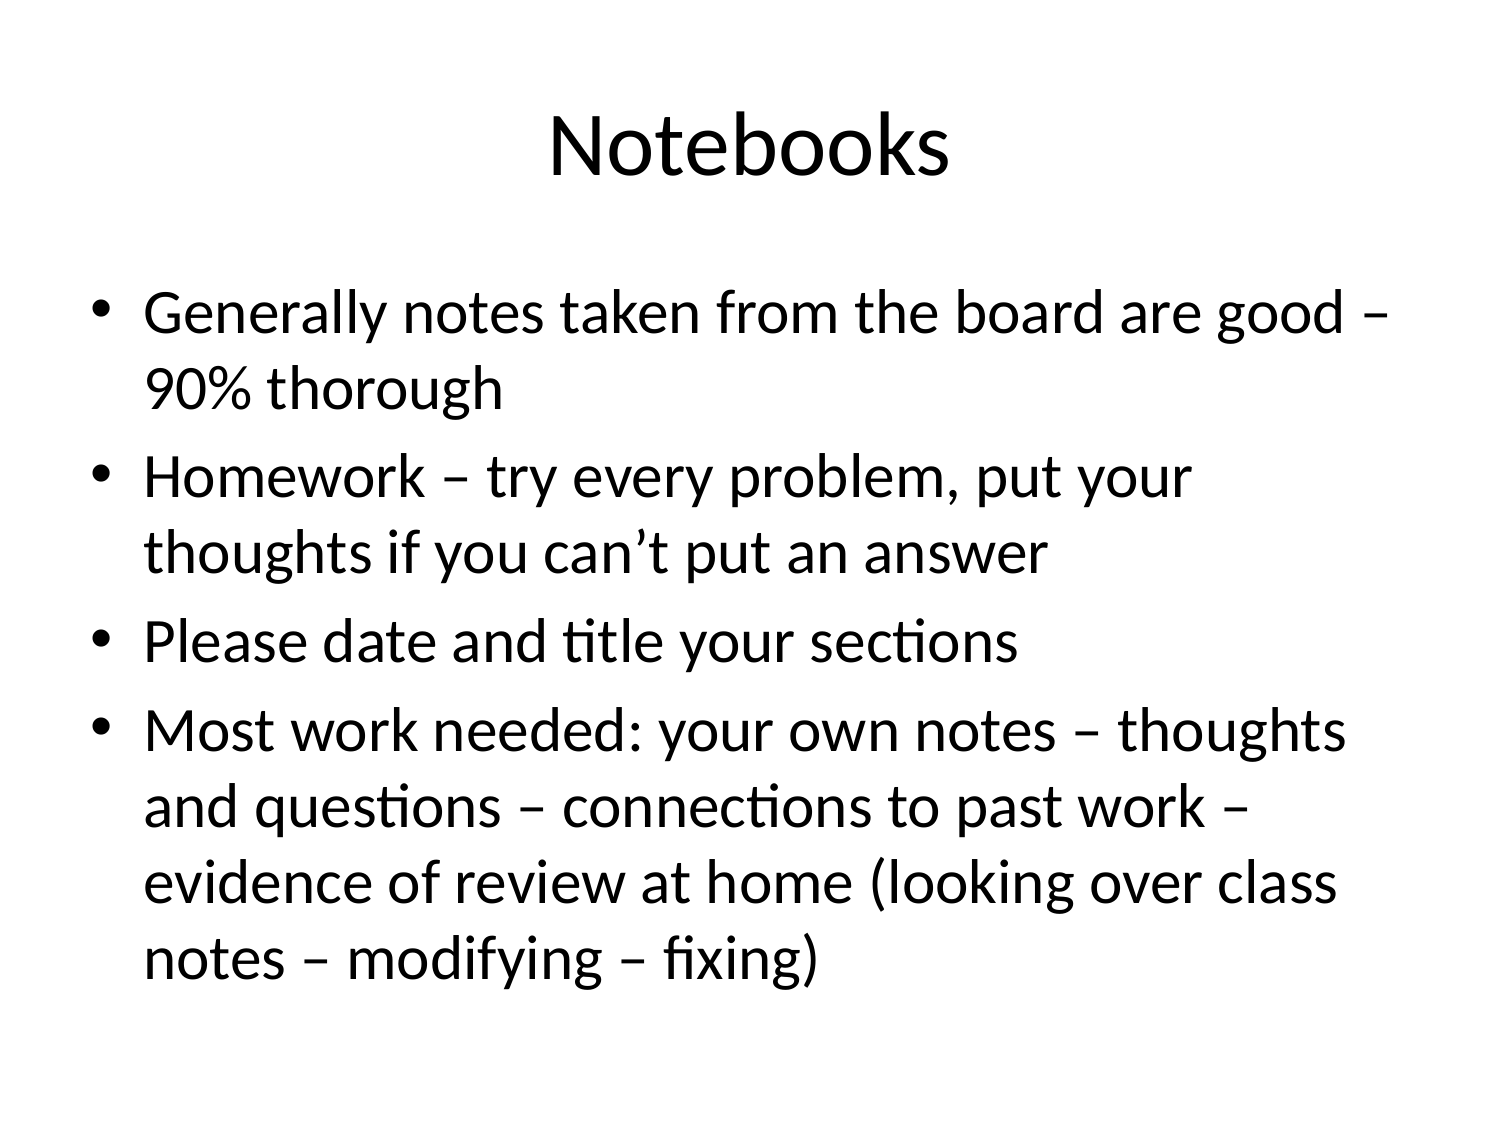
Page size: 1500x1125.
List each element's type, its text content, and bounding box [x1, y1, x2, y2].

list Generally notes taken from the board are good – 90% thorough Homework – try every problem, put your thoughts if you can’t put an answer Please date and title your sections Most work needed: your own notes – thoughts and questions – connections to past work – evidence of review at home (looking over class notes – modifying – fixing) [75, 262, 1425, 1005]
title Notebooks [75, 45, 1425, 233]
